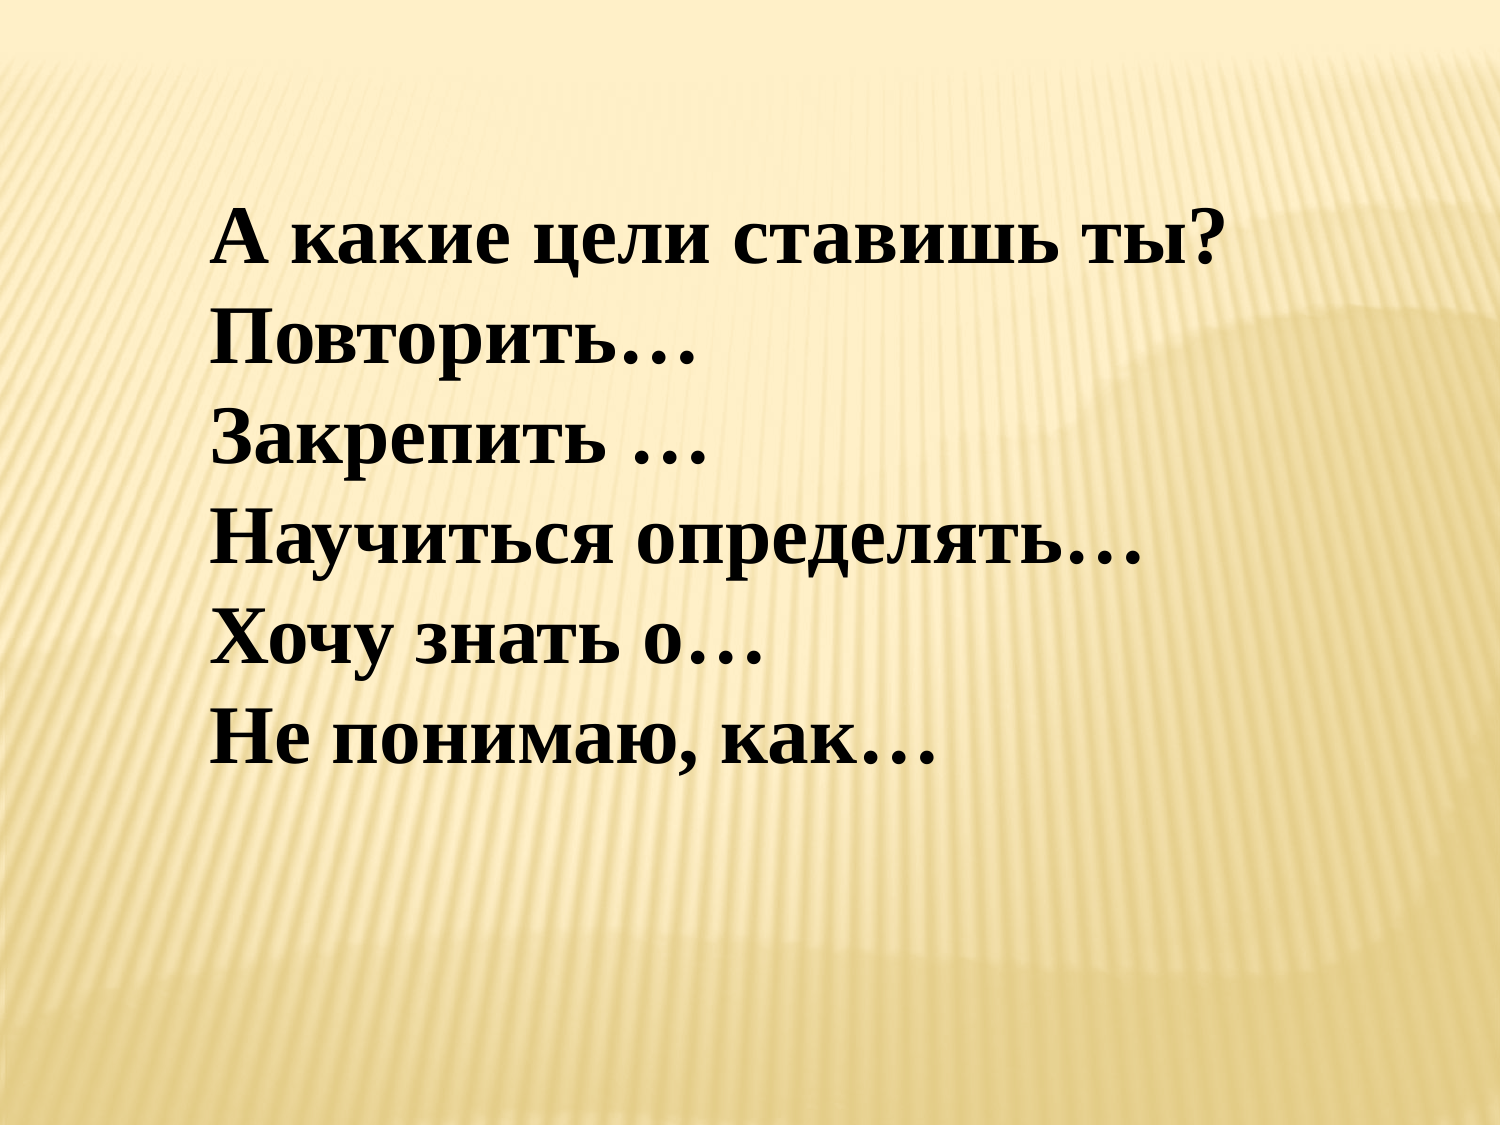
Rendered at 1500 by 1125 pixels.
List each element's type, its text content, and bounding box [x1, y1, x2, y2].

text_box А какие цели ставишь ты? Повторить… Закрепить … Научиться определять… Хочу знать о… Не понимаю, как… [194, 172, 1433, 788]
